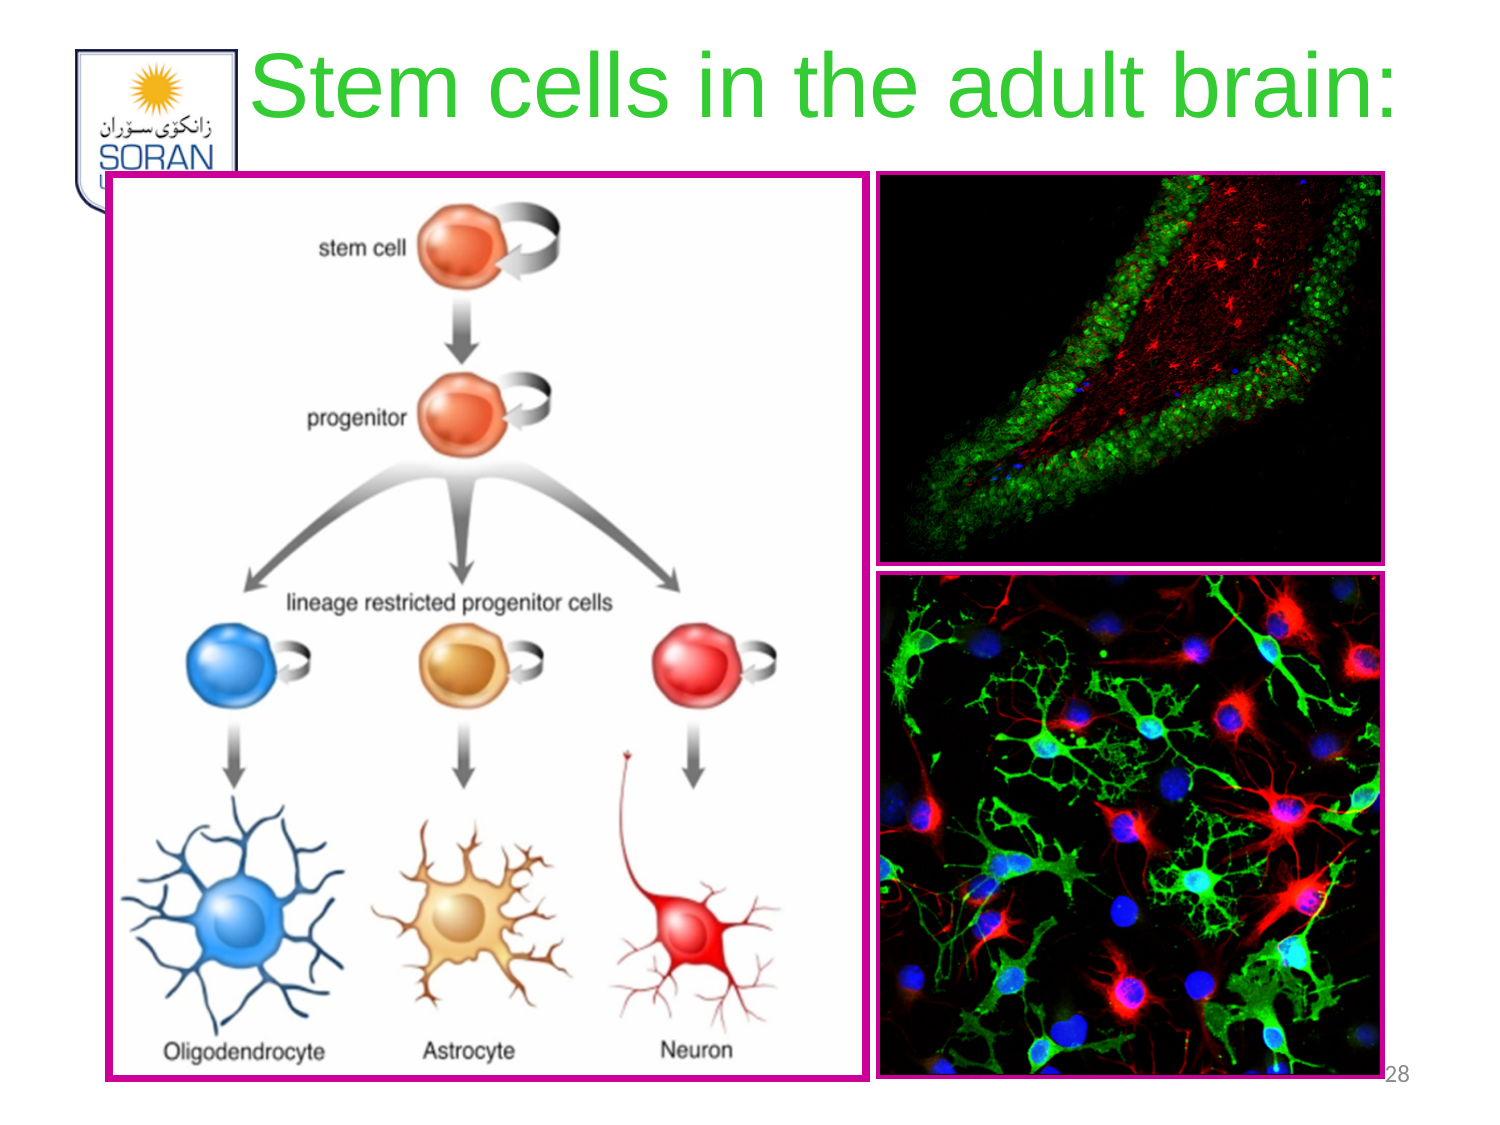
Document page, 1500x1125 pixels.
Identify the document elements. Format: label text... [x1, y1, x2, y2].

slide_number 28 [1074, 1042, 1425, 1103]
picture [112, 177, 863, 1076]
picture [880, 574, 1381, 1076]
title Stem cells in the adult brain: [150, 0, 1500, 175]
picture [880, 174, 1382, 563]
picture [75, 49, 150, 238]
